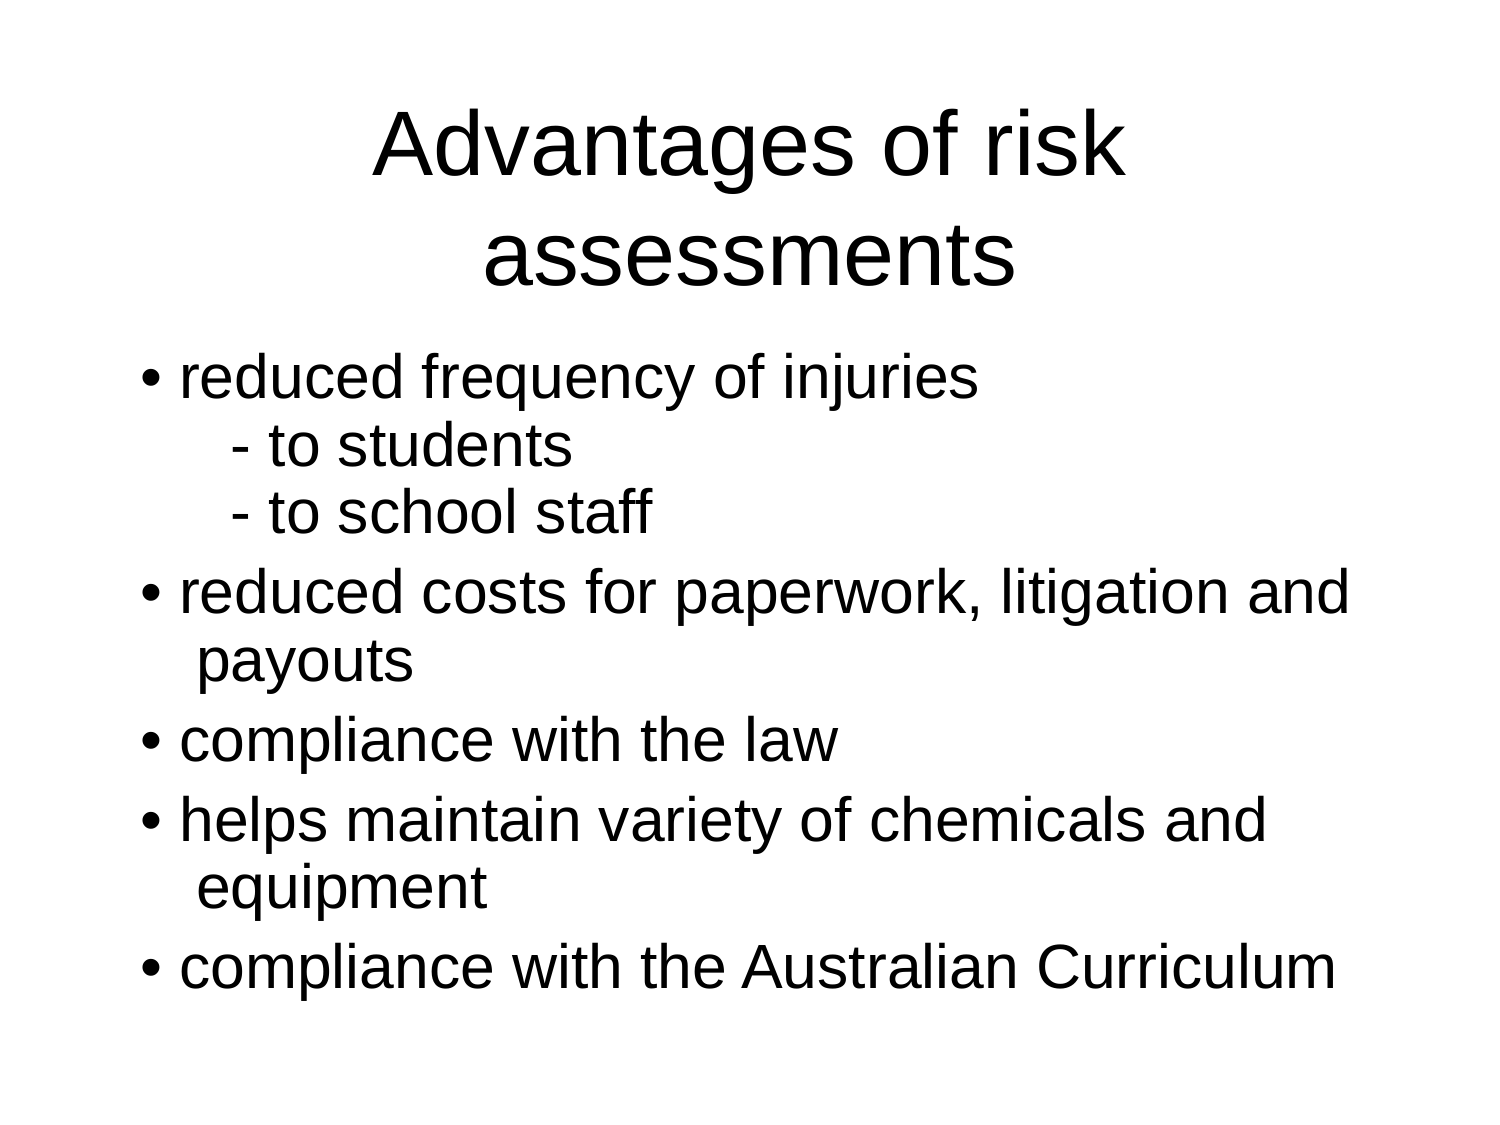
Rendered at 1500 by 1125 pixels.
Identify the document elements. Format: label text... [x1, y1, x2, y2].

list • reduced frequency of injuries - to students - to school staff • reduced costs for paperwork, litigation and payouts • compliance with the law • helps maintain variety of chemicals and equipment • compliance with the Australian Curriculum [125, 337, 1450, 1035]
title Advantages of risk assessments [112, 99, 1388, 288]
